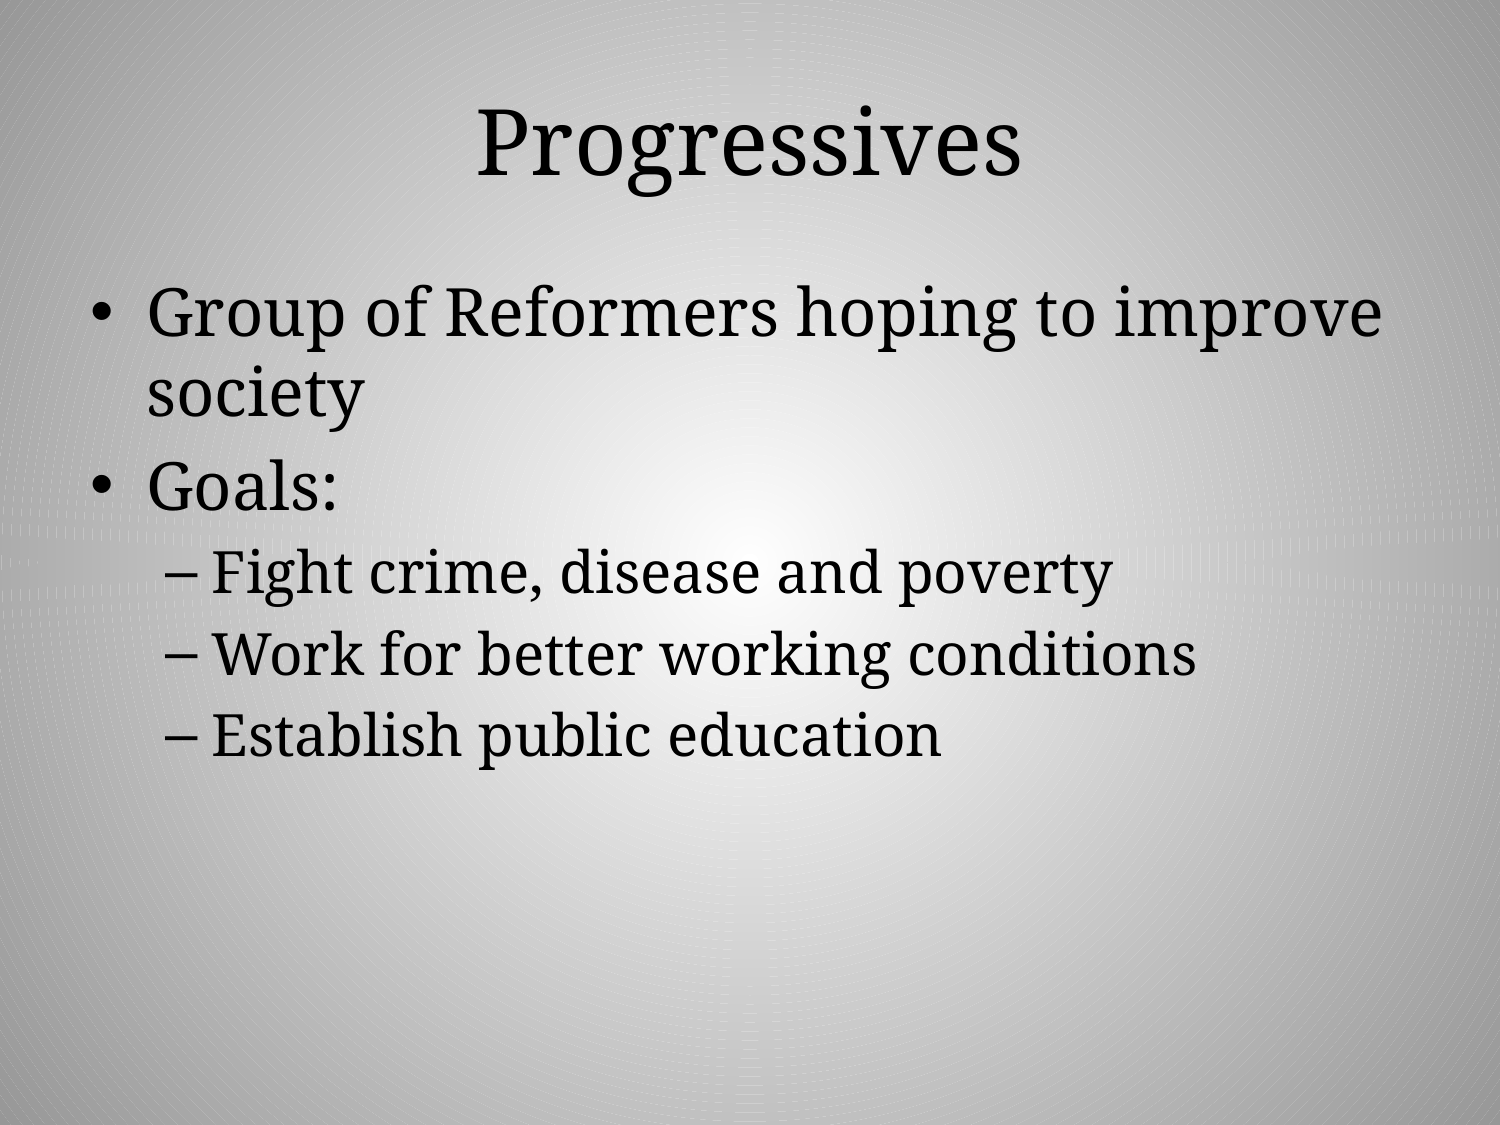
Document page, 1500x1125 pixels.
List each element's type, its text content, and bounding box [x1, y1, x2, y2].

list Group of Reformers hoping to improve society Goals: Fight crime, disease and poverty Work for better working conditions Establish public education [75, 262, 1425, 1005]
title Progressives [75, 45, 1425, 233]
